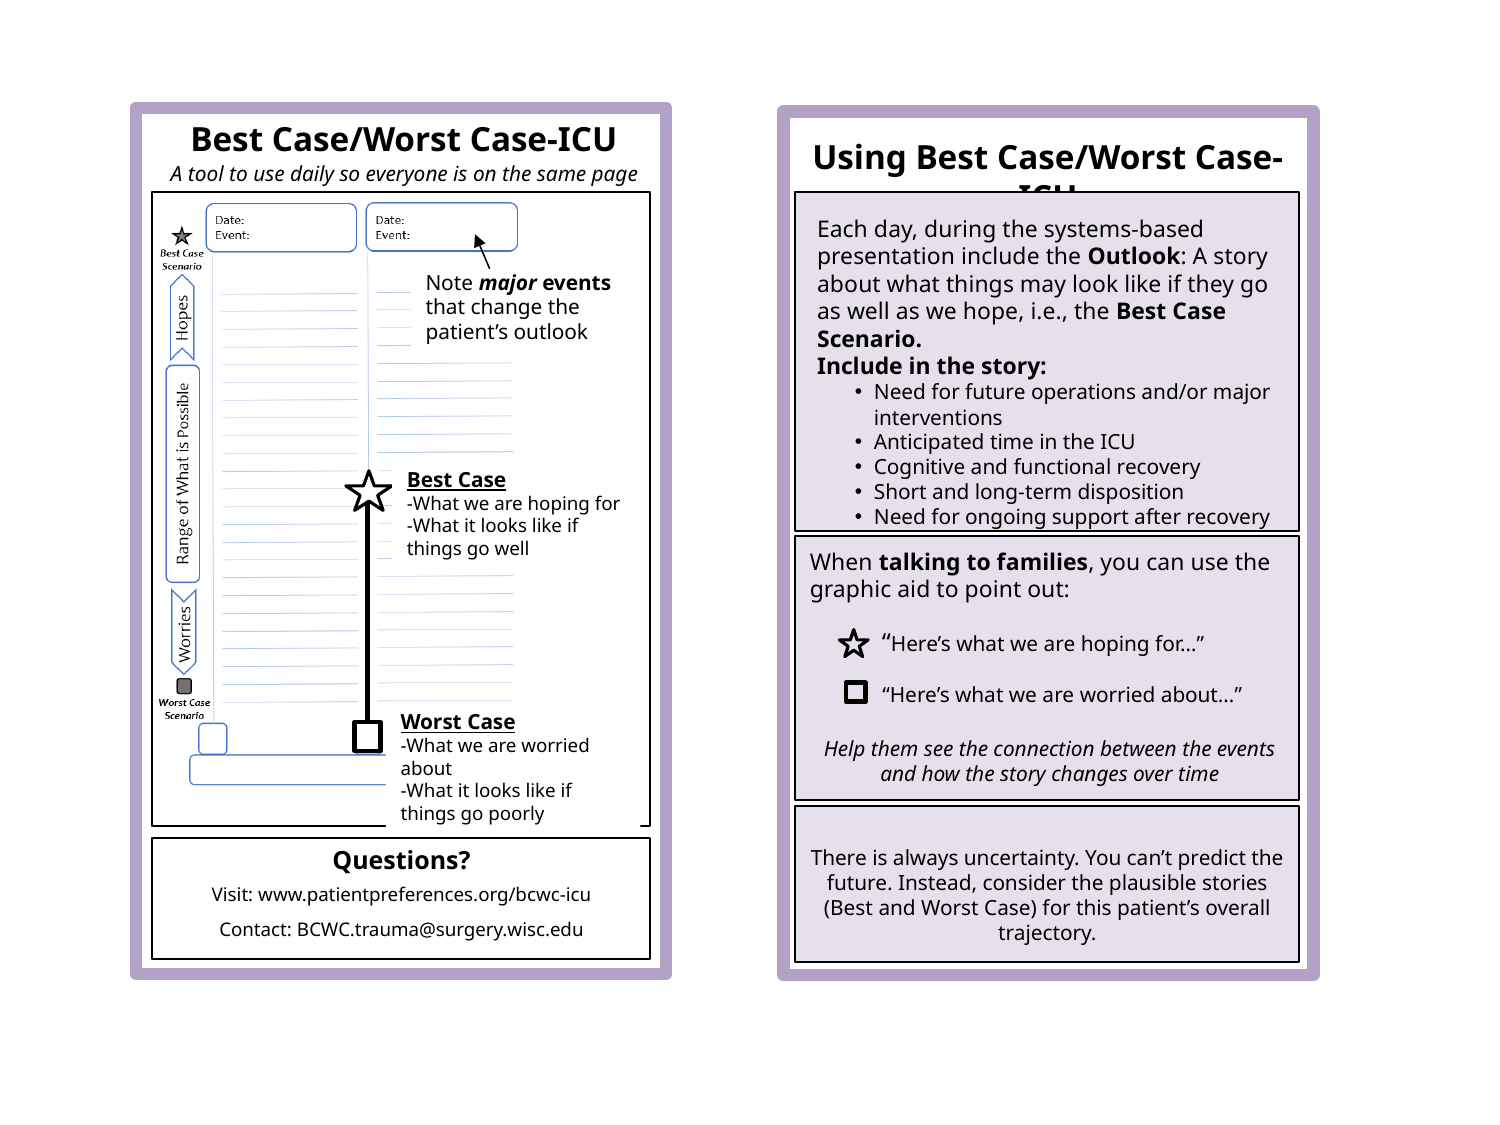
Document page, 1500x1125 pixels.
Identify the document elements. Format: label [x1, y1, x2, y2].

text_box [345, 470, 393, 752]
text_box [782, 107, 1316, 976]
picture [157, 197, 518, 791]
text_box [0, 107, 781, 975]
text_box [474, 234, 490, 270]
